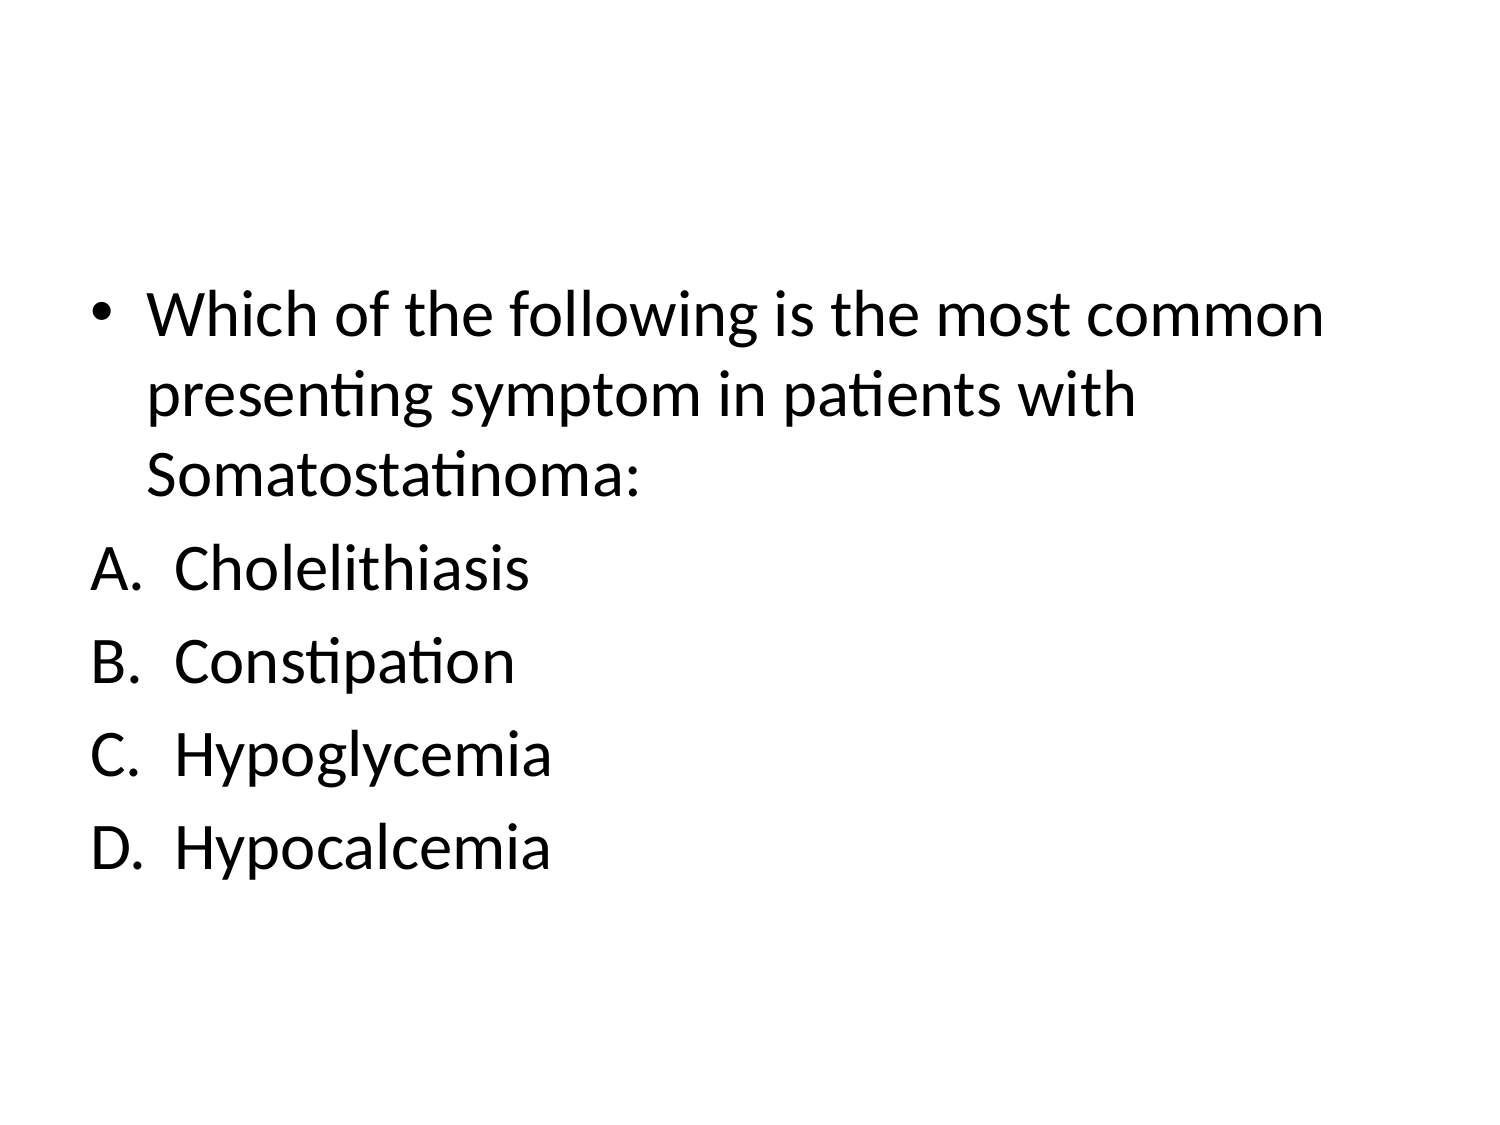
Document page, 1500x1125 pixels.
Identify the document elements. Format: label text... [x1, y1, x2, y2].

list Which of the following is the most common presenting symptom in patients with Somatostatinoma: Cholelithiasis Constipation Hypoglycemia Hypocalcemia [75, 262, 1425, 1005]
